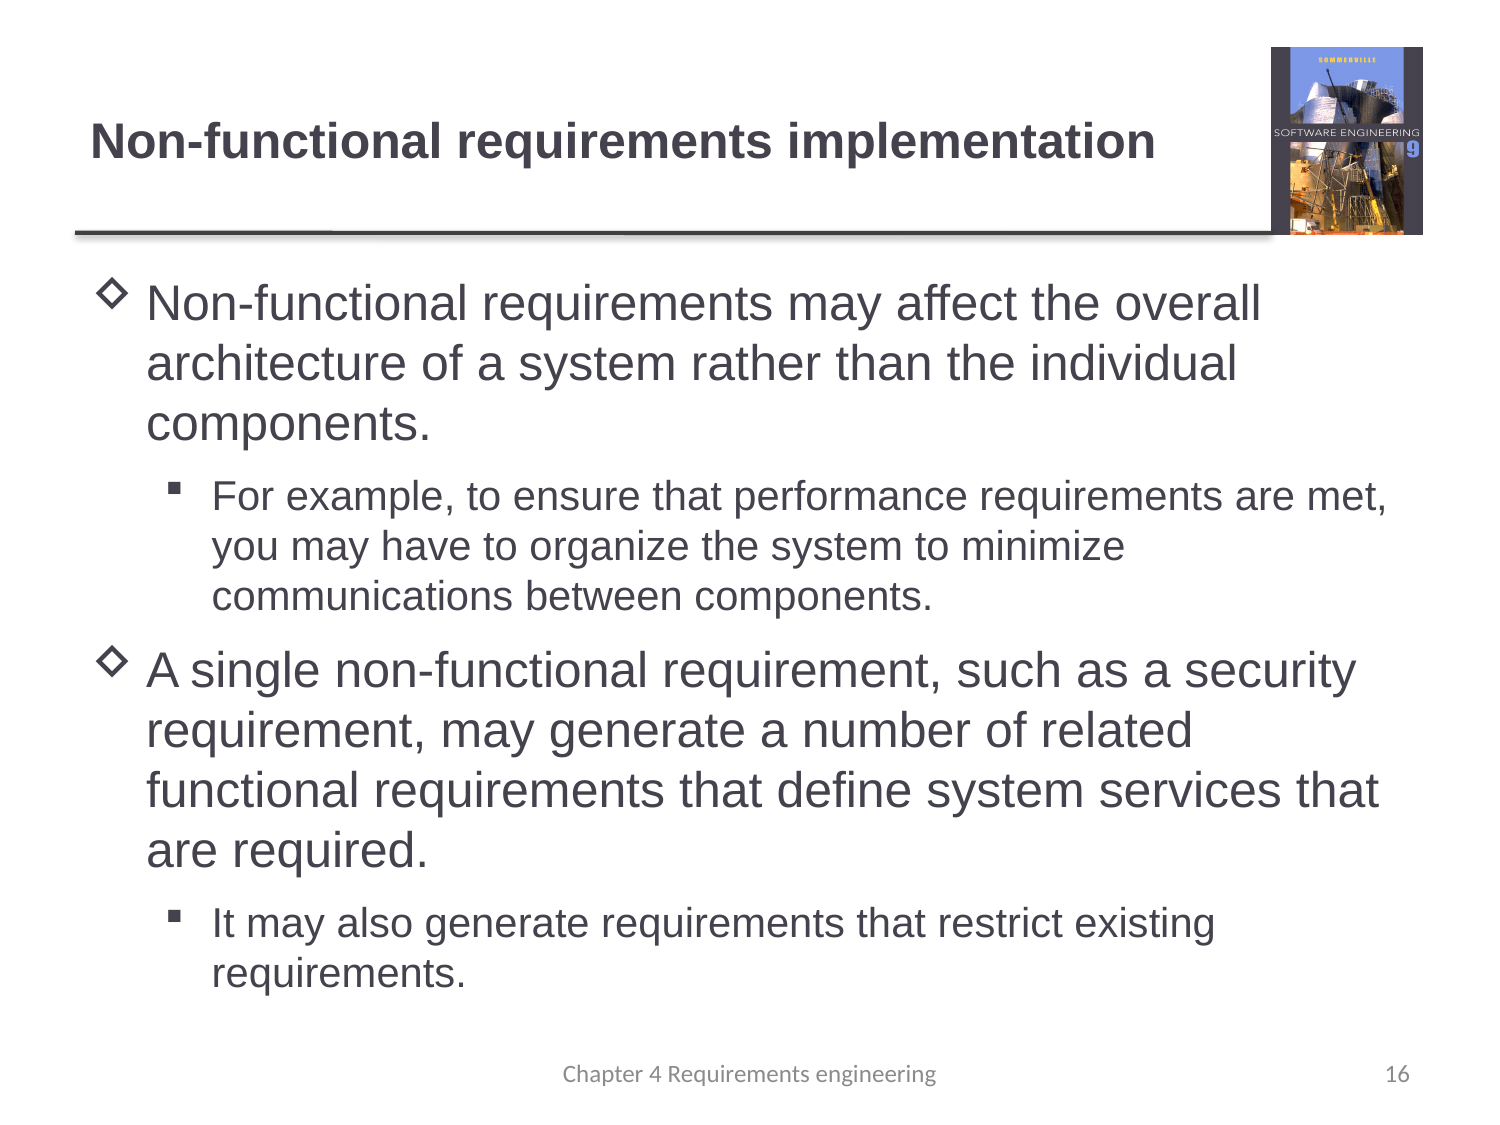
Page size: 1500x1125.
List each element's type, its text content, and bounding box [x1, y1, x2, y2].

picture [1272, 47, 1423, 235]
list Non-functional requirements may affect the overall architecture of a system rather than the individual components. For example, to ensure that performance requirements are met, you may have to organize the system to minimize communications between components. A single non-functional requirement, such as a security requirement, may generate a number of related functional requirements that define system services that are required. It may also generate requirements that restrict existing requirements. [75, 262, 1425, 1005]
slide_number 16 [1074, 1042, 1425, 1103]
title Non-functional requirements implementation [74, 44, 1272, 233]
footer Chapter 4 Requirements engineering [512, 1042, 988, 1103]
